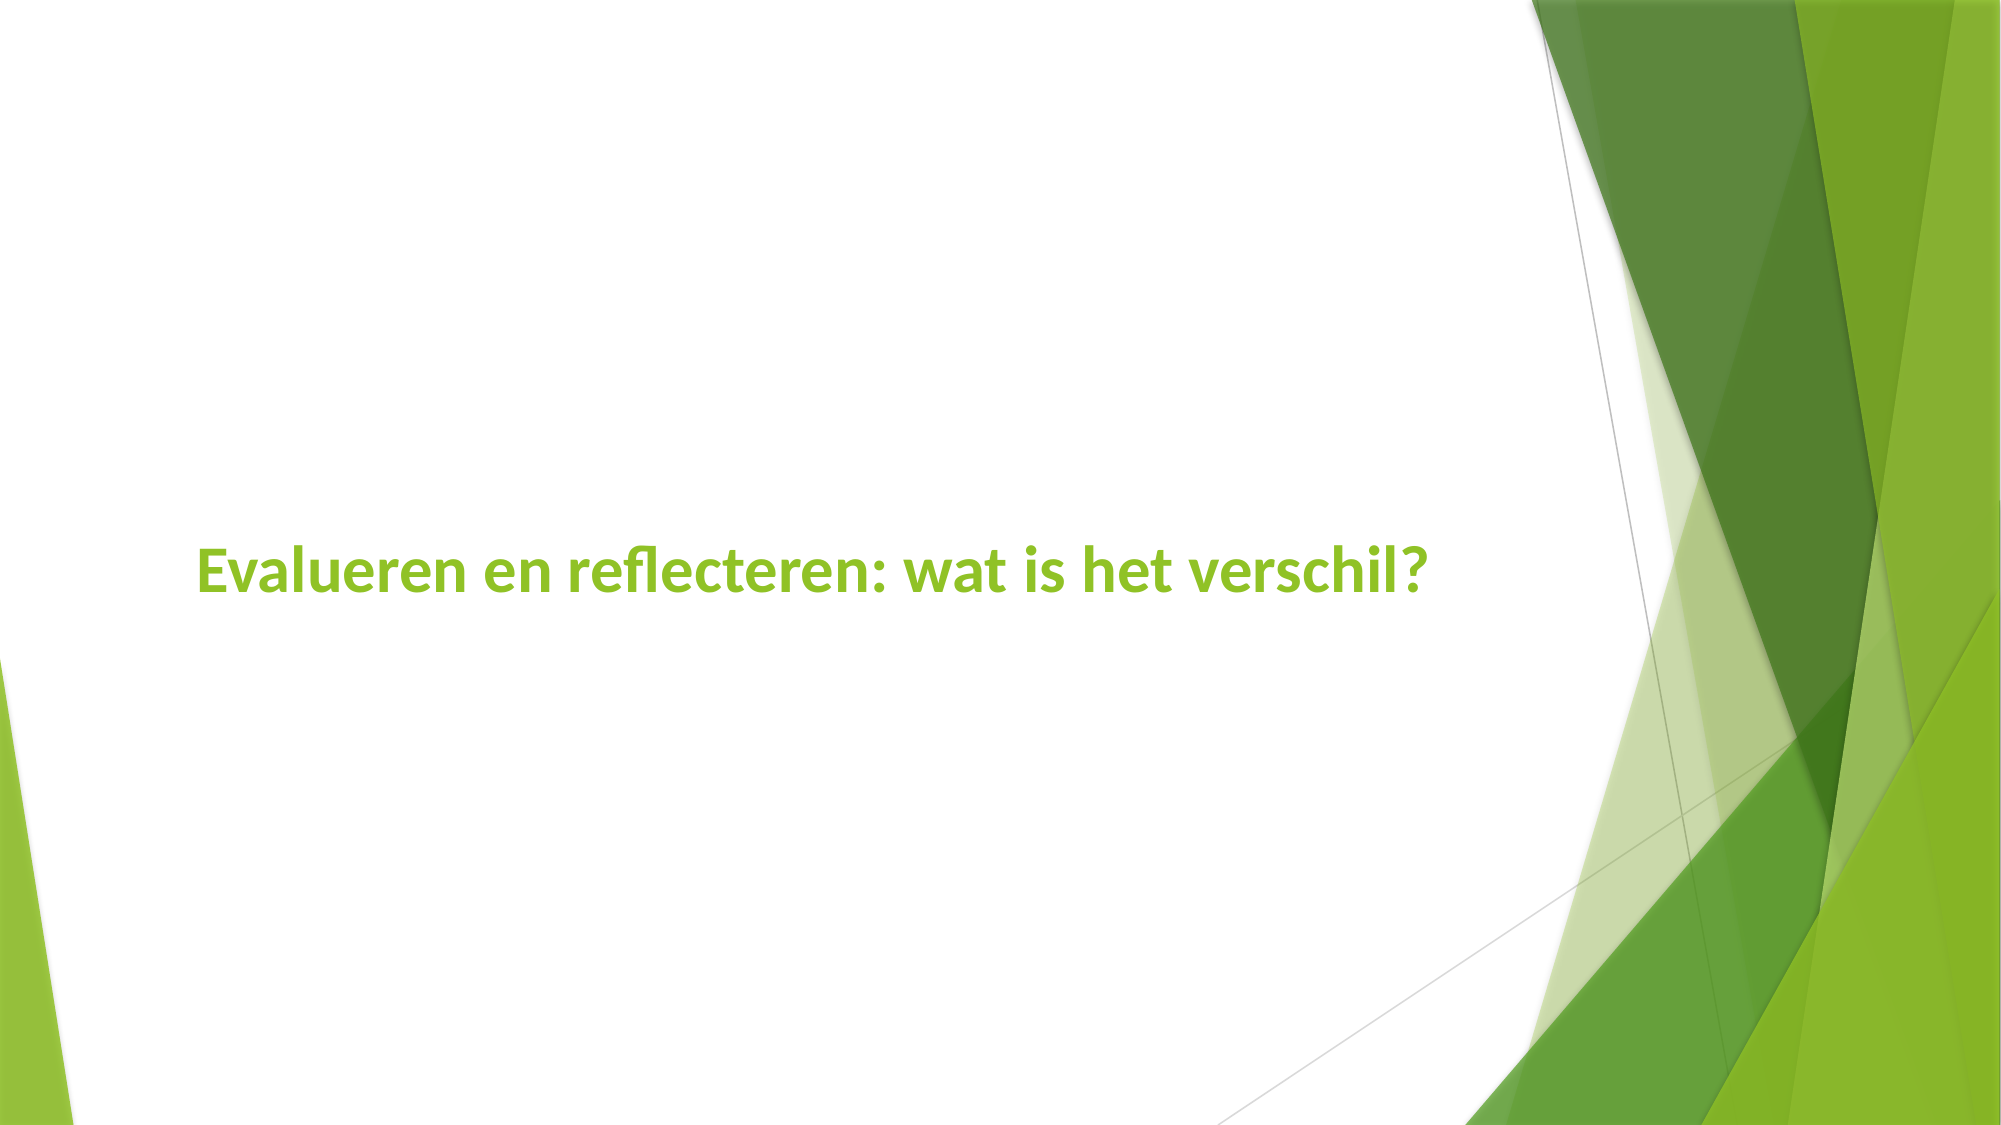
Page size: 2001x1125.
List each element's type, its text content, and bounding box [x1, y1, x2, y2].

text_box Evalueren en reflecteren: wat is het verschil? [181, 438, 1672, 934]
